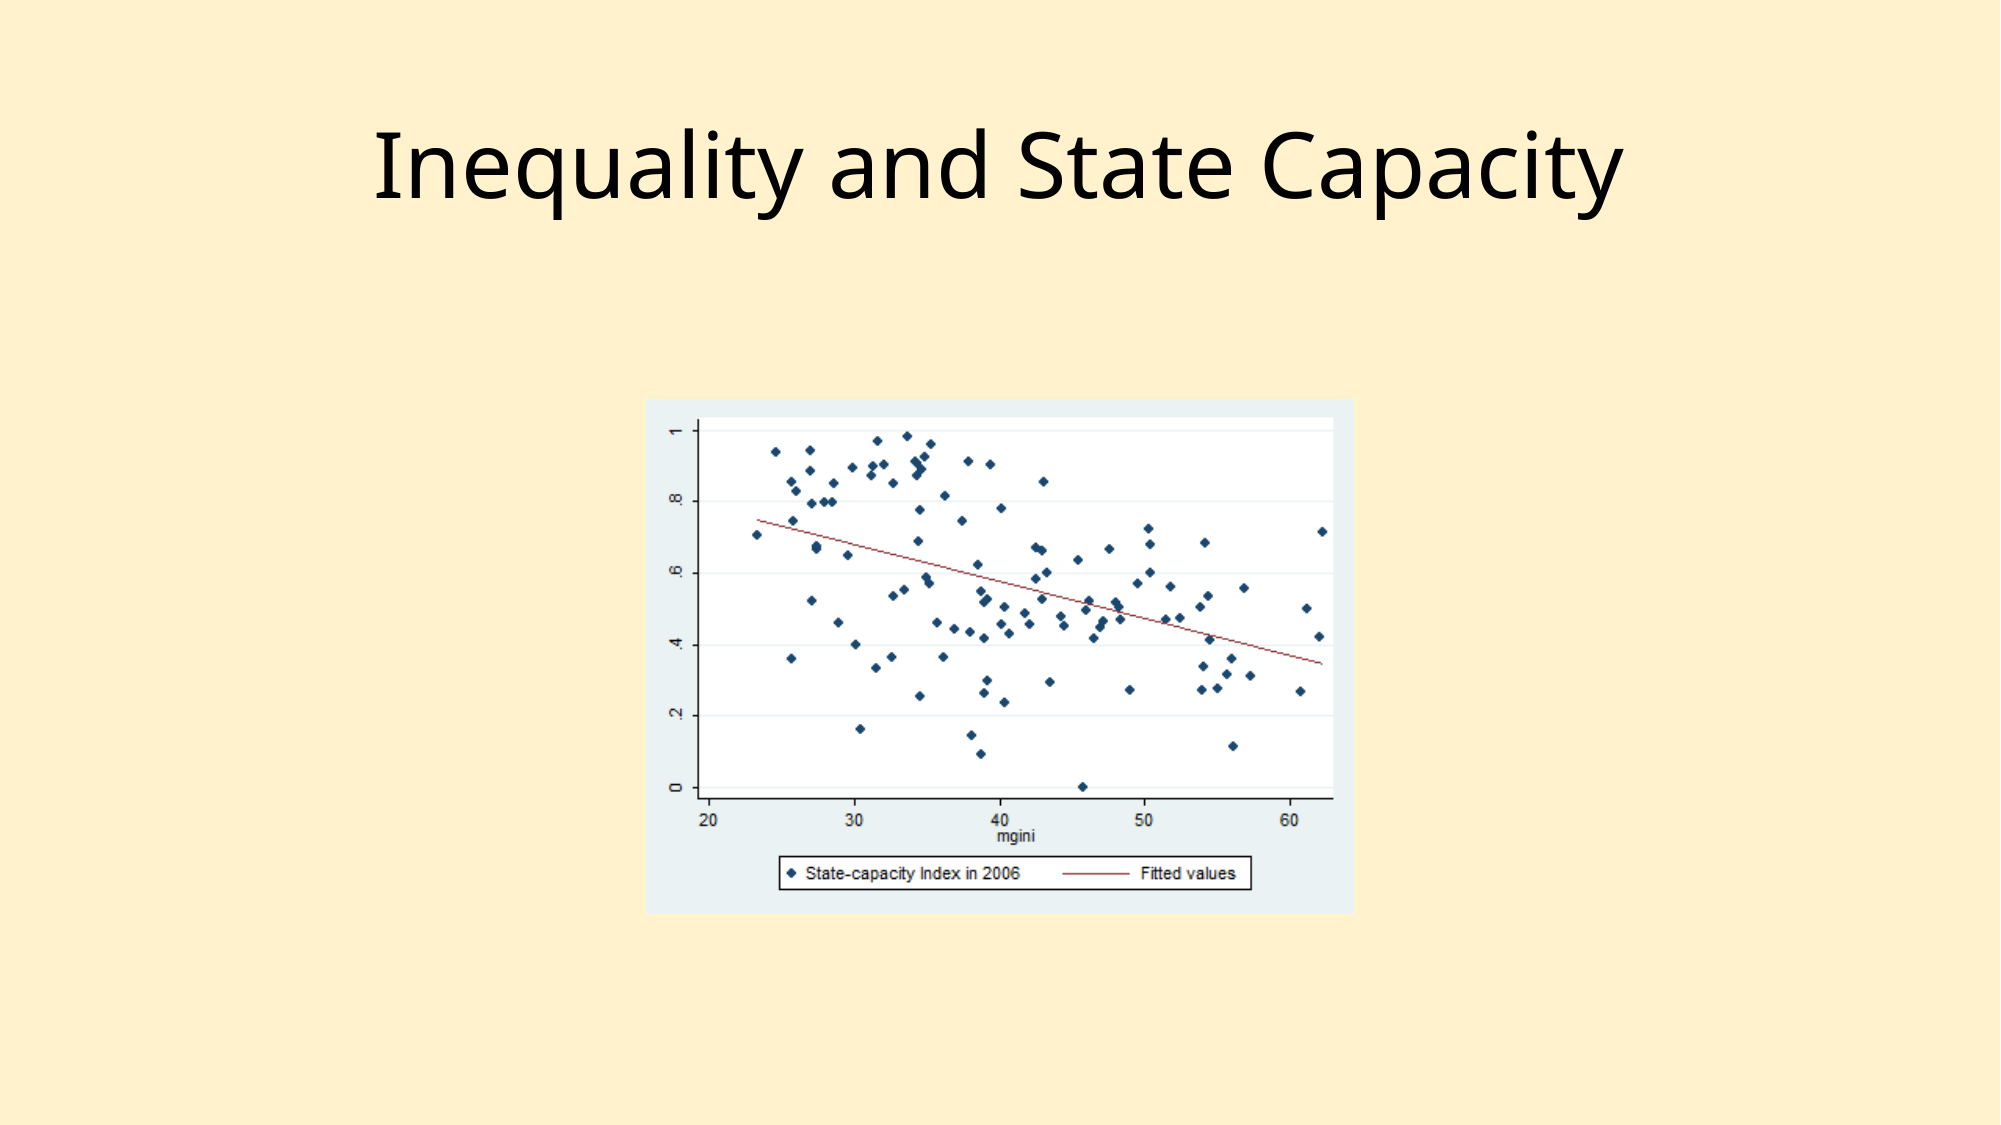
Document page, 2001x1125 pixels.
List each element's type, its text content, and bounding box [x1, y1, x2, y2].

title Inequality and State Capacity [137, 59, 1863, 278]
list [646, 399, 1354, 914]
